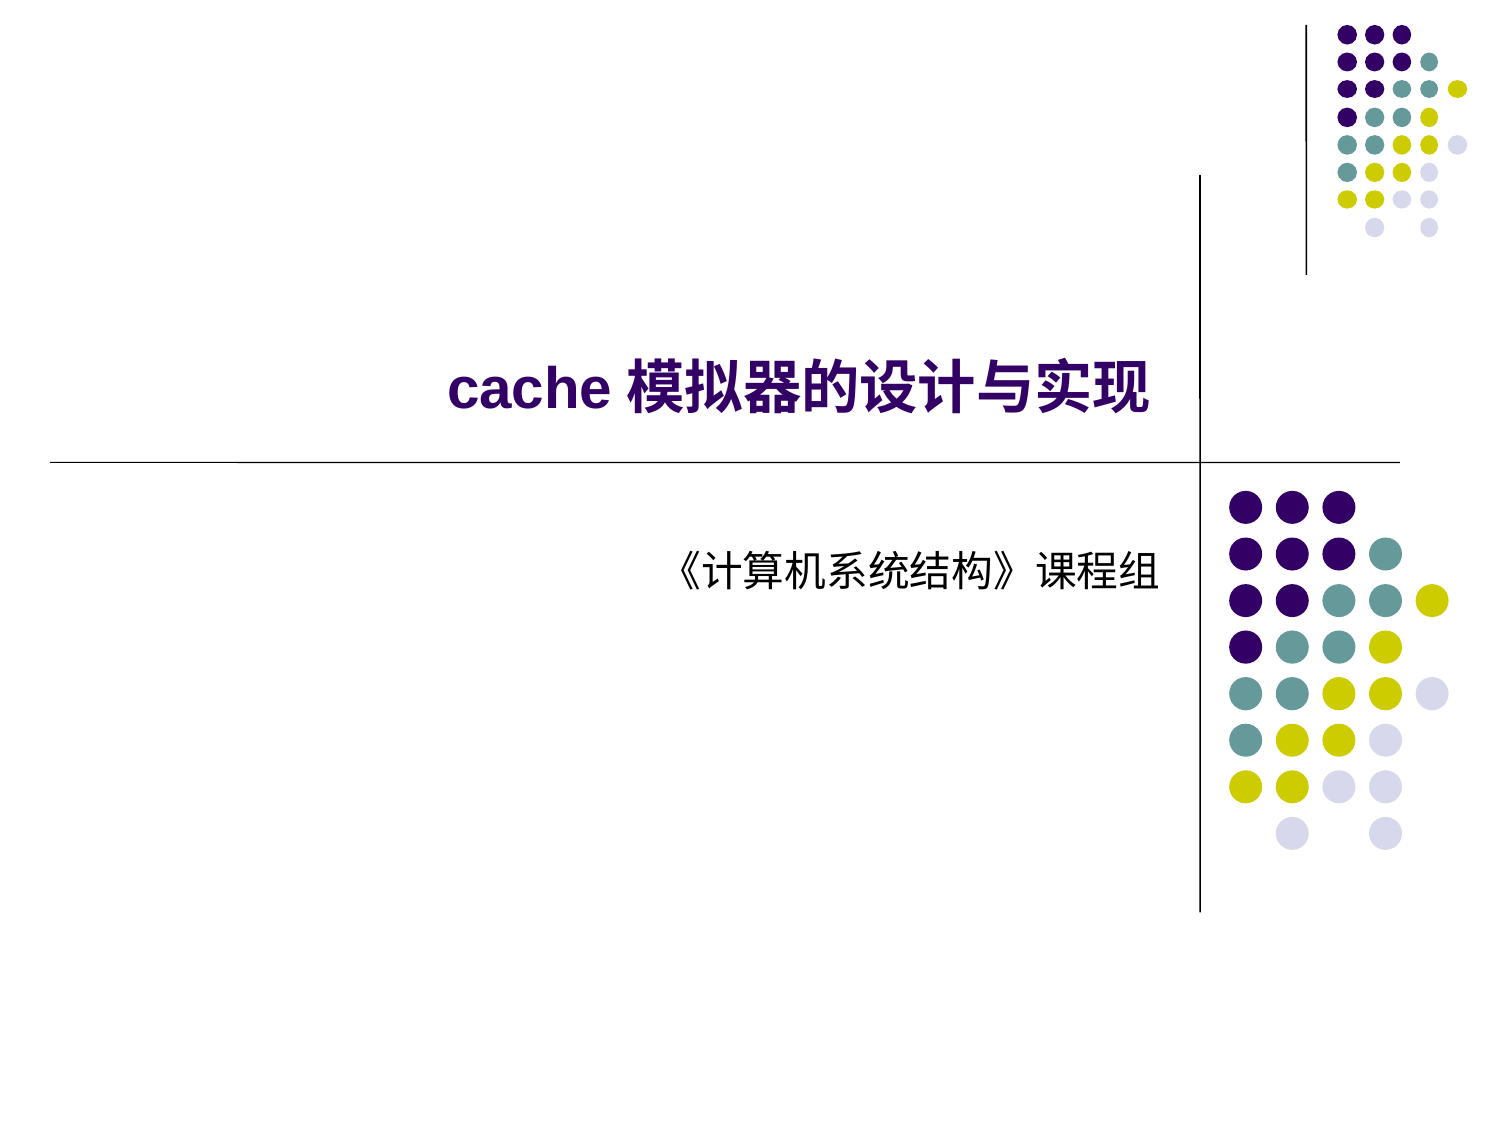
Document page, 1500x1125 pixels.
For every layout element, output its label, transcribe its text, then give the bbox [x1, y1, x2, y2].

text_box cache模拟器的设计与实现 [53, 78, 1166, 428]
text_box 《计算机系统结构》课程组 [159, 527, 1176, 915]
